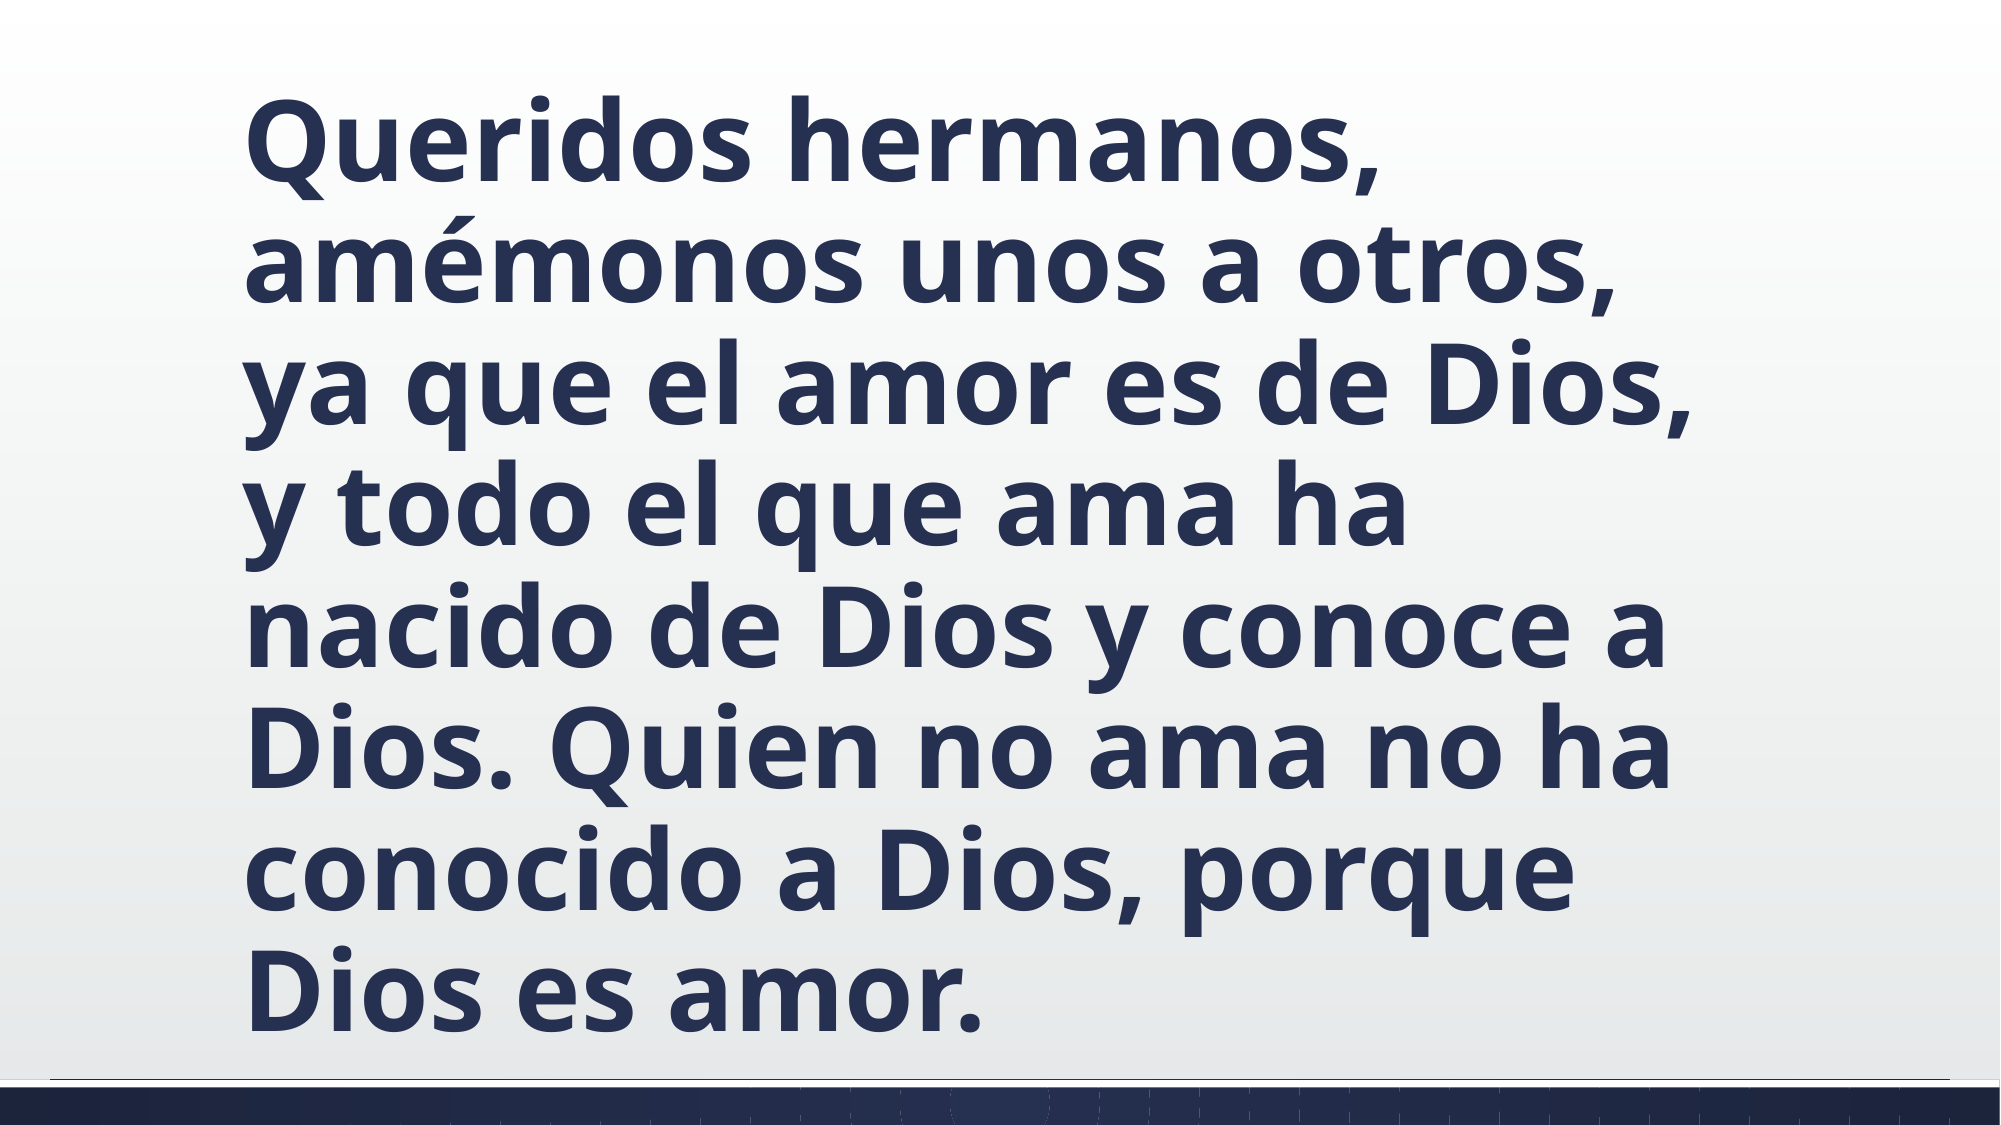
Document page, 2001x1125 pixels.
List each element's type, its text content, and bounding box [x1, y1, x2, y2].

list Queridos hermanos, amémonos unos a otros, ya que el amor es de Dios, y todo el que ama ha nacido de Dios y conoce a Dios. Quien no ama no ha conocido a Dios, porque Dios es amor. [219, 76, 1780, 990]
